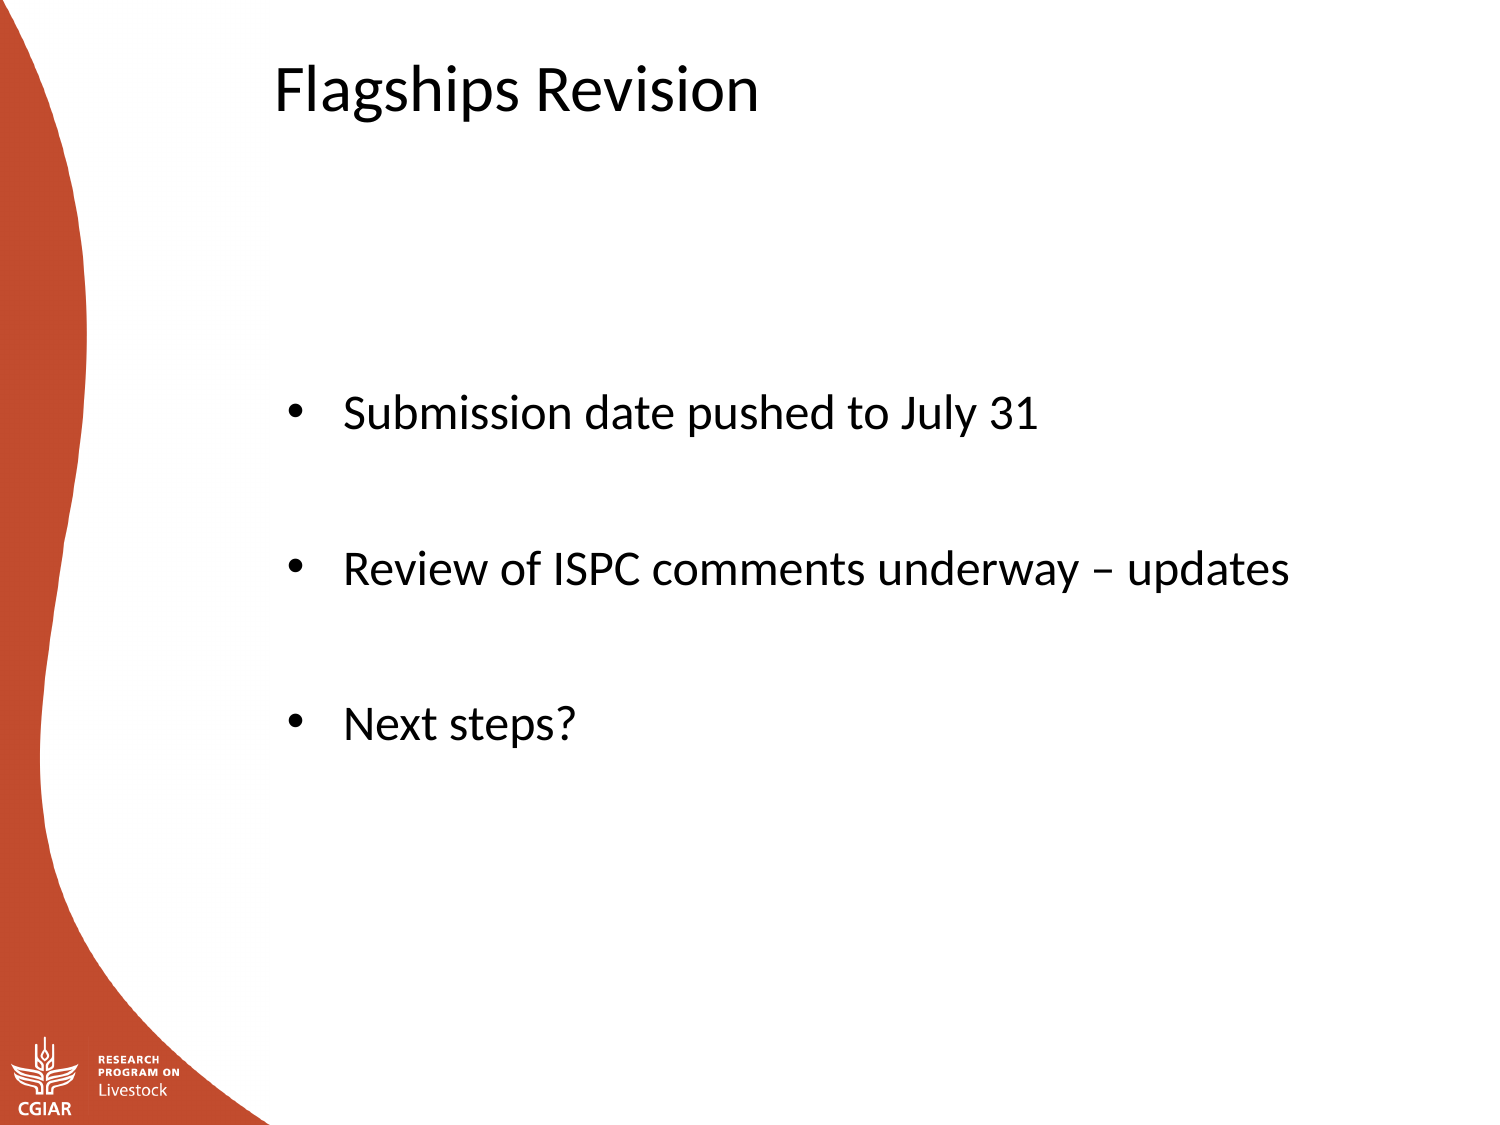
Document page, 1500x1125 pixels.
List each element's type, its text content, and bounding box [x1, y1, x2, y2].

picture [0, 0, 270, 1125]
list Submission date pushed to July 31 Review of ISPC comments underway – updates Next steps? [225, 312, 1450, 938]
list Flagships Revision [212, 37, 1450, 225]
